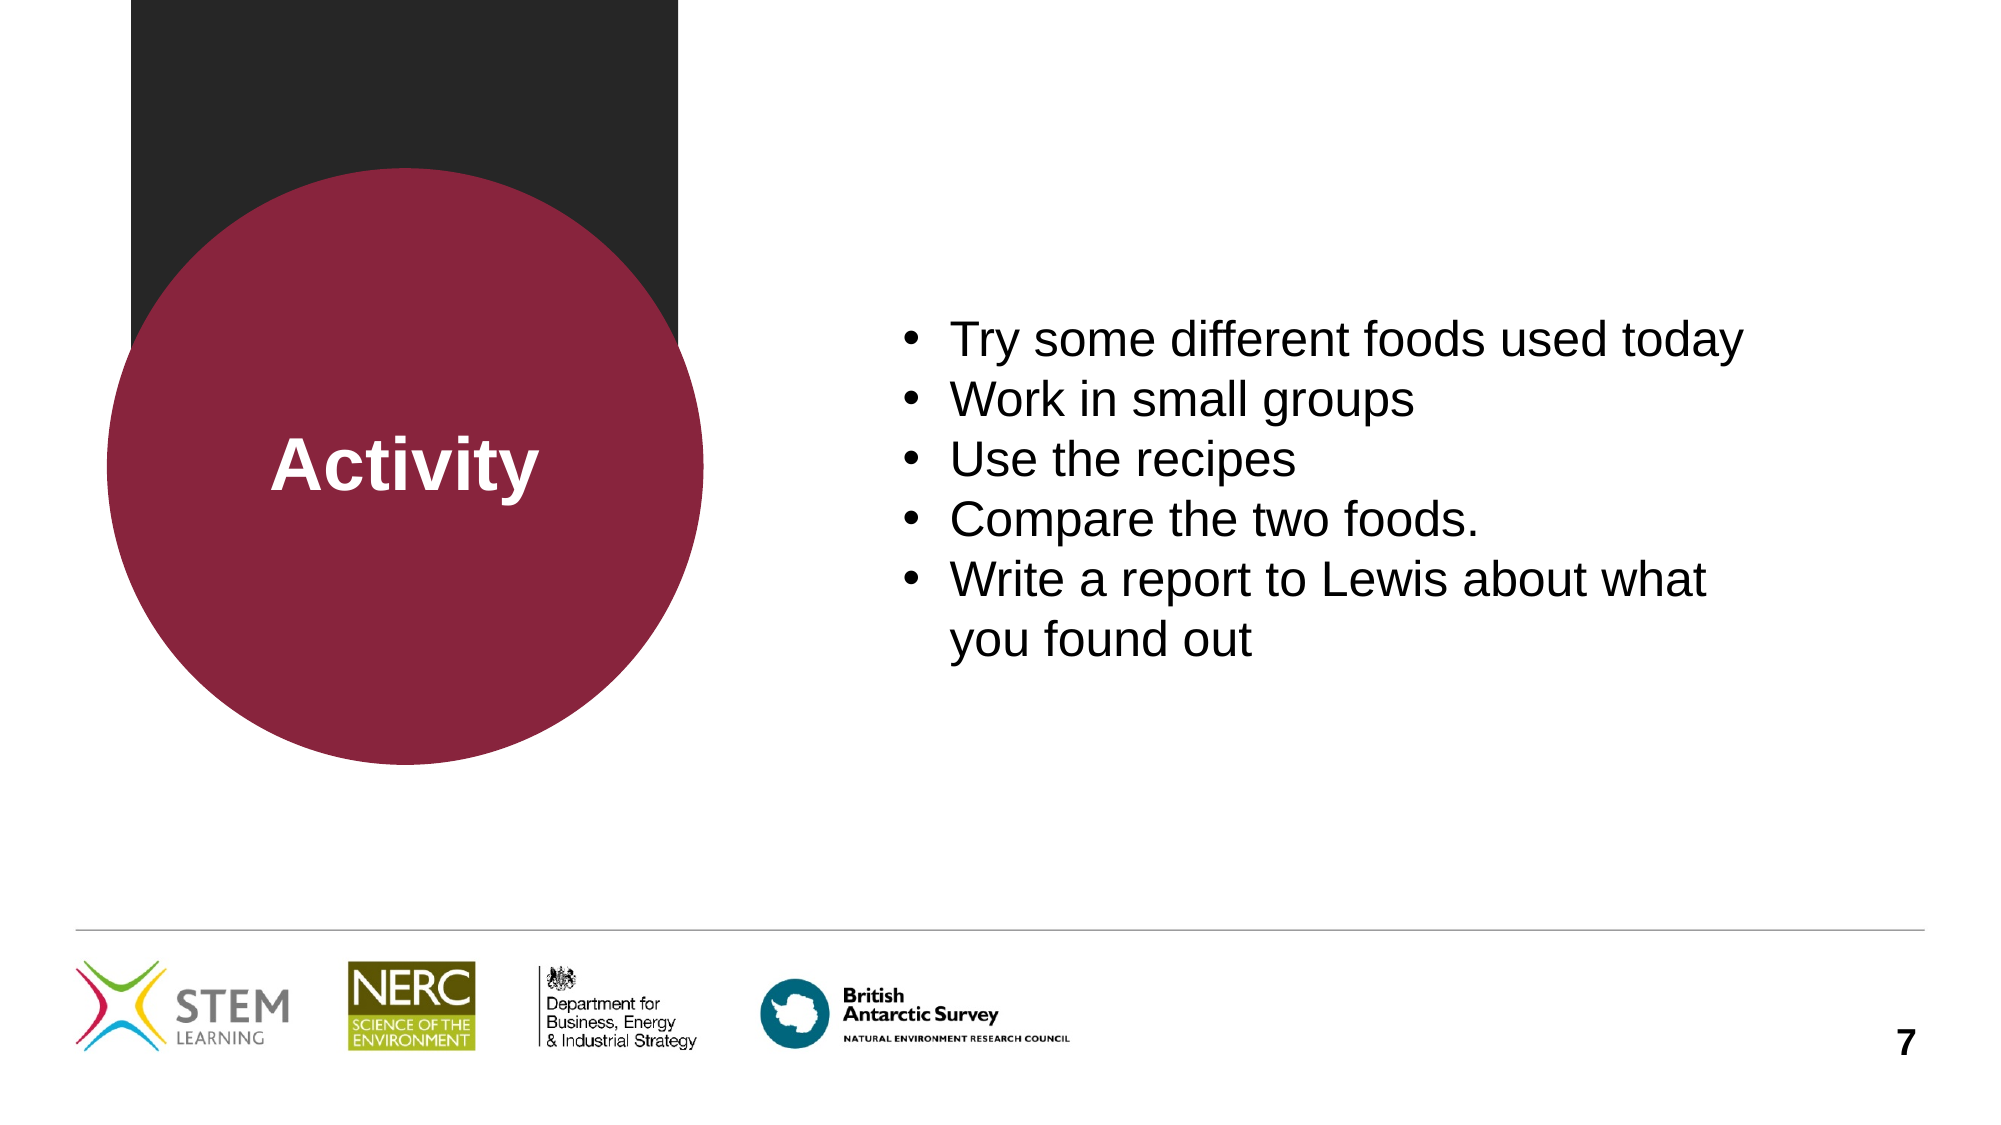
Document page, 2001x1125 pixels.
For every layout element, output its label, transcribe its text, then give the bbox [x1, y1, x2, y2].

text_box [130, 0, 680, 346]
title Activity [108, 402, 702, 531]
text_box [112, 531, 698, 766]
text_box Try some different foods used today Work in small groups Use the recipes Compare the two foods. Write a report to Lewis about what you found out [887, 254, 1773, 675]
slide_number 7 [1437, 1010, 1932, 1071]
text_box [112, 167, 698, 402]
picture [37, 873, 1965, 1105]
